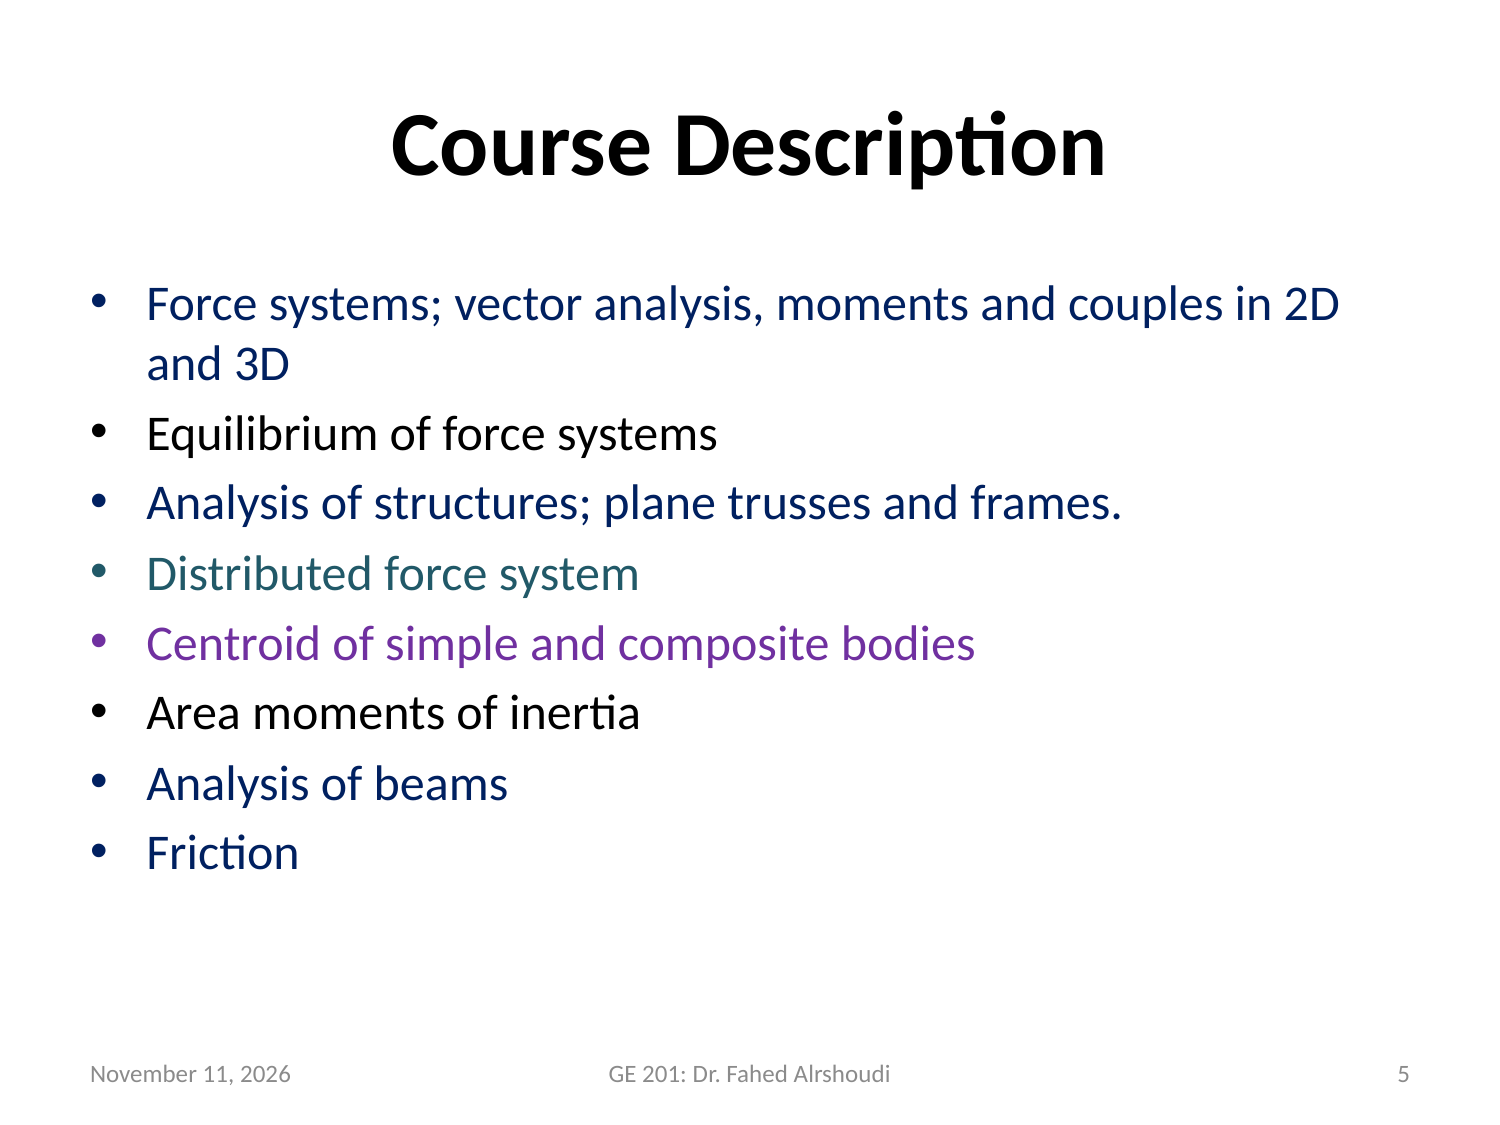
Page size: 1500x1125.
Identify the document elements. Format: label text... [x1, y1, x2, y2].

title Course Description [75, 45, 1425, 233]
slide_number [75, 1042, 425, 1103]
list Force systems; vector analysis, moments and couples in 2D and 3D Equilibrium of force systems Analysis of structures; plane trusses and frames. Distributed force system Centroid of simple and composite bodies Area moments of inertia Analysis of beams Friction [75, 262, 1425, 1005]
footer GE 201: Dr. Fahed Alrshoudi [512, 1042, 988, 1103]
slide_number 5 [1074, 1042, 1425, 1103]
